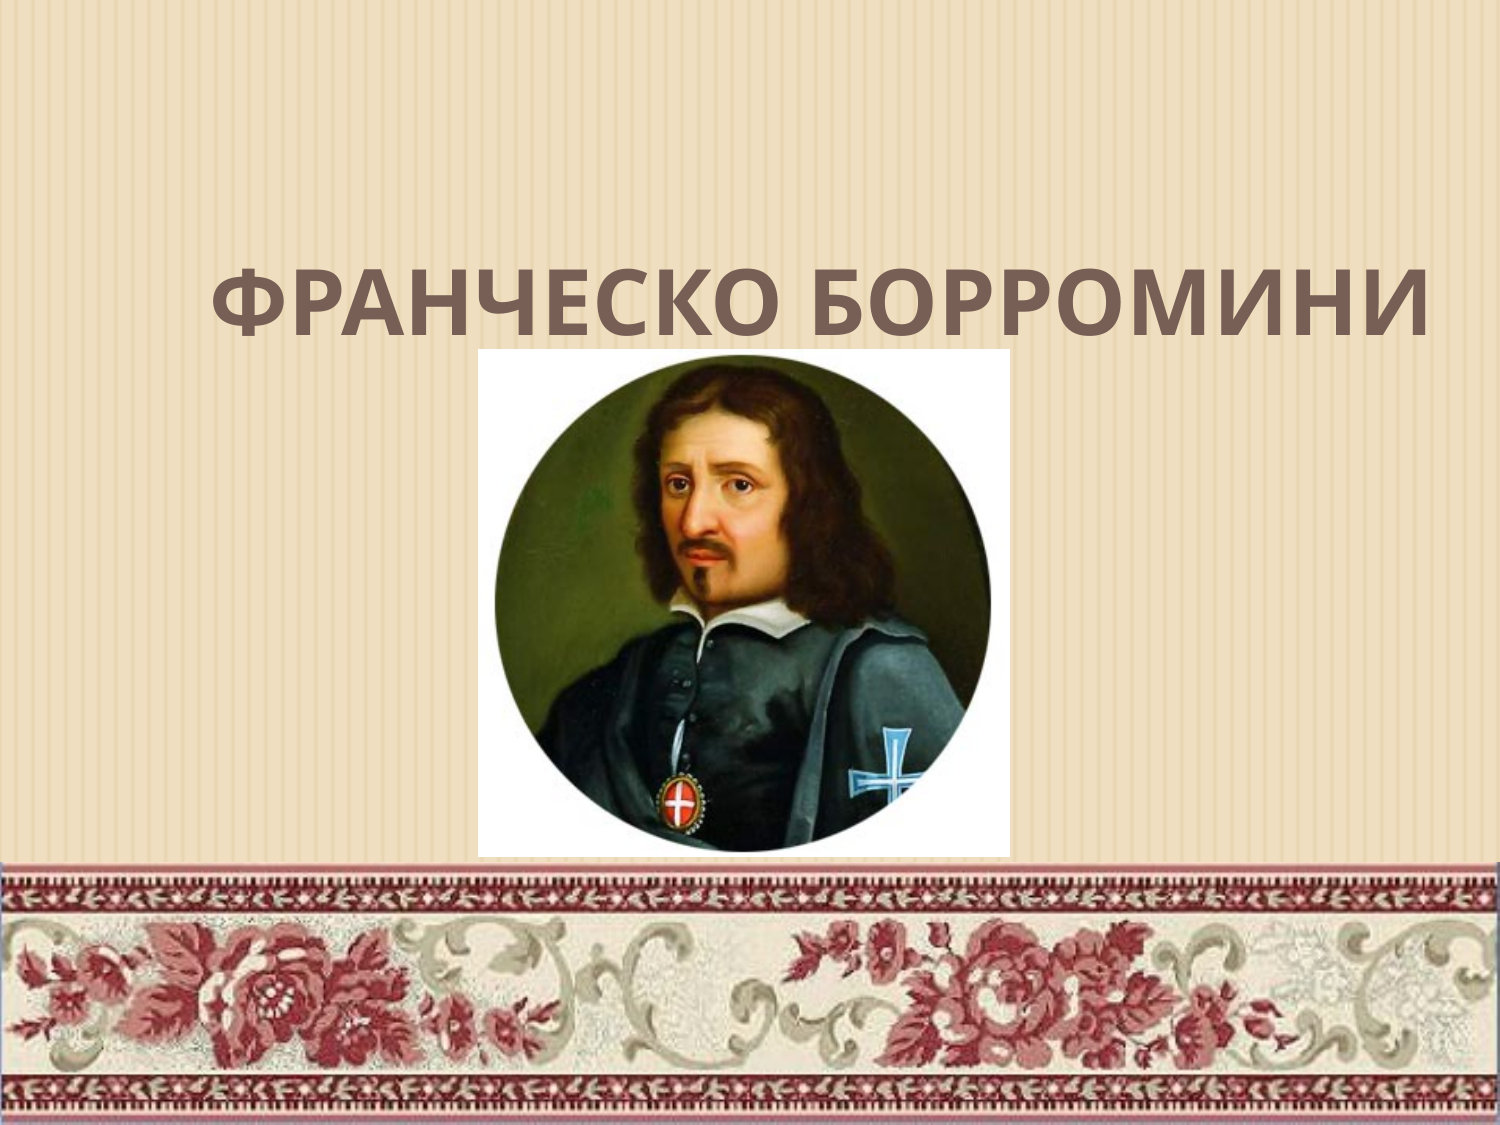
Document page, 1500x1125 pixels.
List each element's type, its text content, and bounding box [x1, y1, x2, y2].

title Франческо Борромини [194, 137, 1500, 362]
picture [477, 349, 1010, 857]
picture [0, 861, 1500, 1125]
